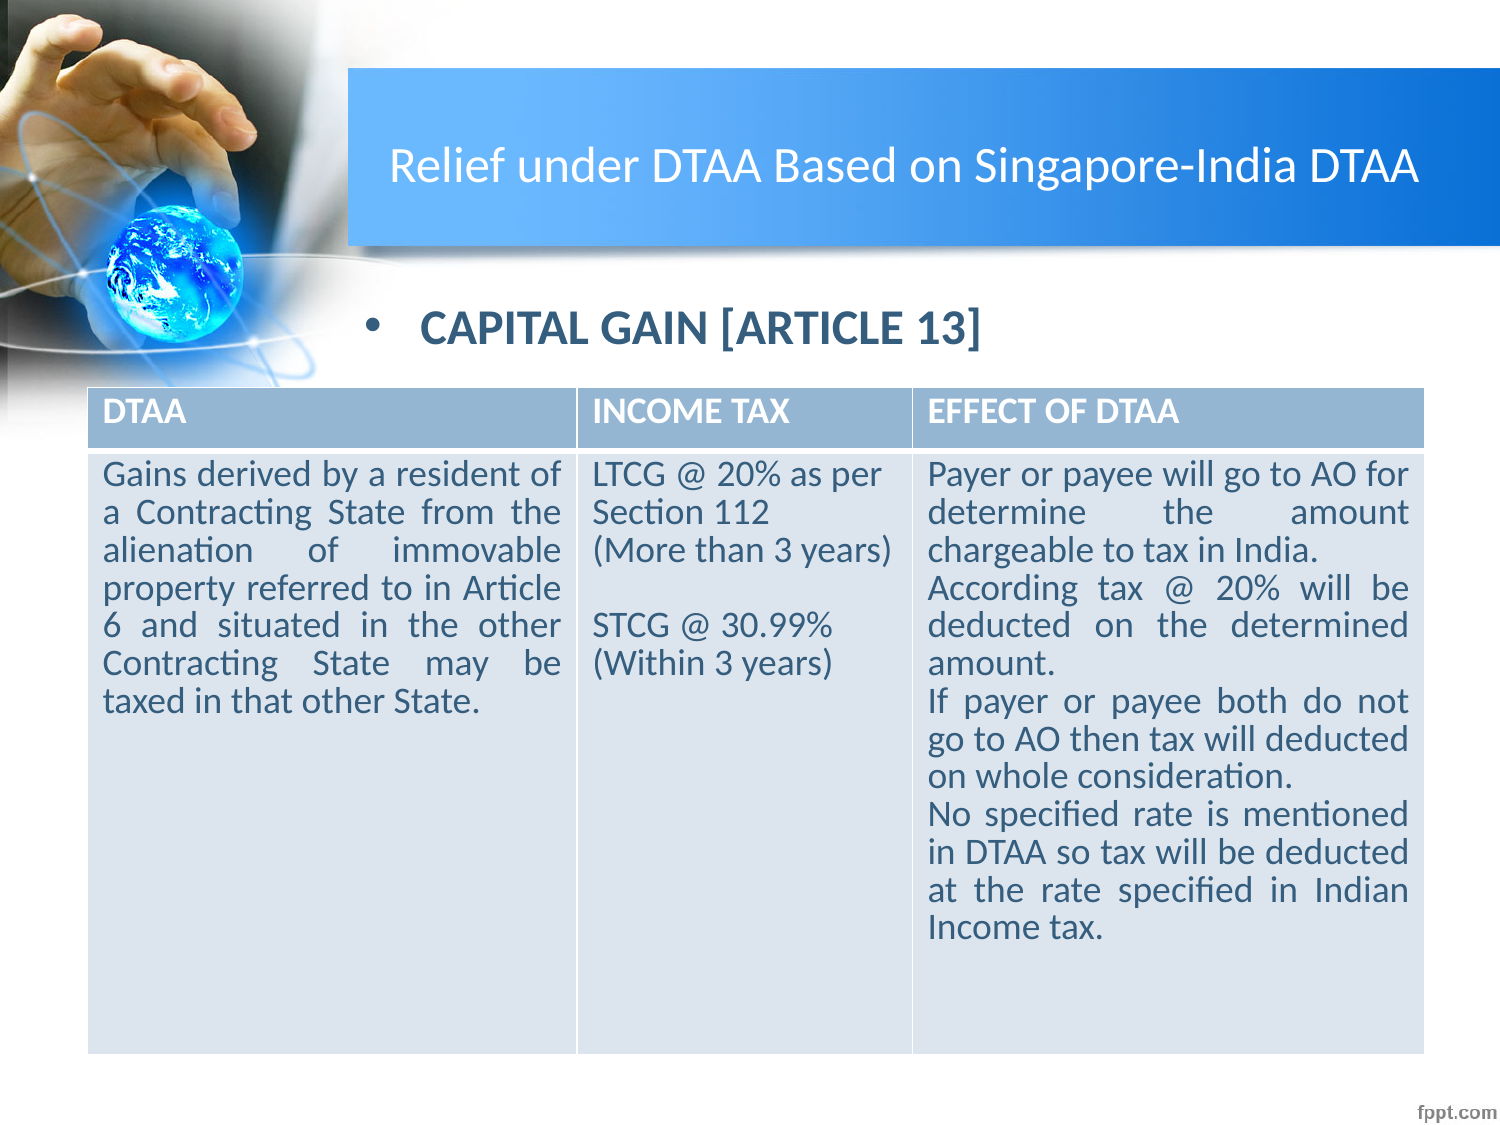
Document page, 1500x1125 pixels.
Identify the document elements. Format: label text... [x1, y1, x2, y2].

table_header DTAA [88, 388, 576, 448]
table_cell Payer or payee will go to AO for determine the amount chargeable to tax in India. According tax @ 20% will be deducted on the determined amount. If payer or payee both do not go to AO then tax will deducted on whole consideration. No specified rate is mentioned in DTAA so tax will be deducted at the rate specified in Indian Income tax. [913, 454, 1424, 1054]
table_cell LTCG @ 20% as per Section 112 (More than 3 years) STCG @ 30.99% (Within 3 years) [578, 454, 912, 1054]
title Relief under DTAA Based on Singapore-India DTAA [374, 111, 1452, 212]
list CAPITAL GAIN [ARTICLE 13] [349, 286, 1402, 387]
table_cell Gains derived by a resident of a Contracting State from the alienation of immovable property referred to in Article 6 and situated in the other Contracting State may be taxed in that other State. [88, 454, 576, 1054]
table_header EFFECT OF DTAA [913, 388, 1424, 448]
picture [0, 0, 1500, 1125]
table_header INCOME TAX [578, 388, 912, 448]
